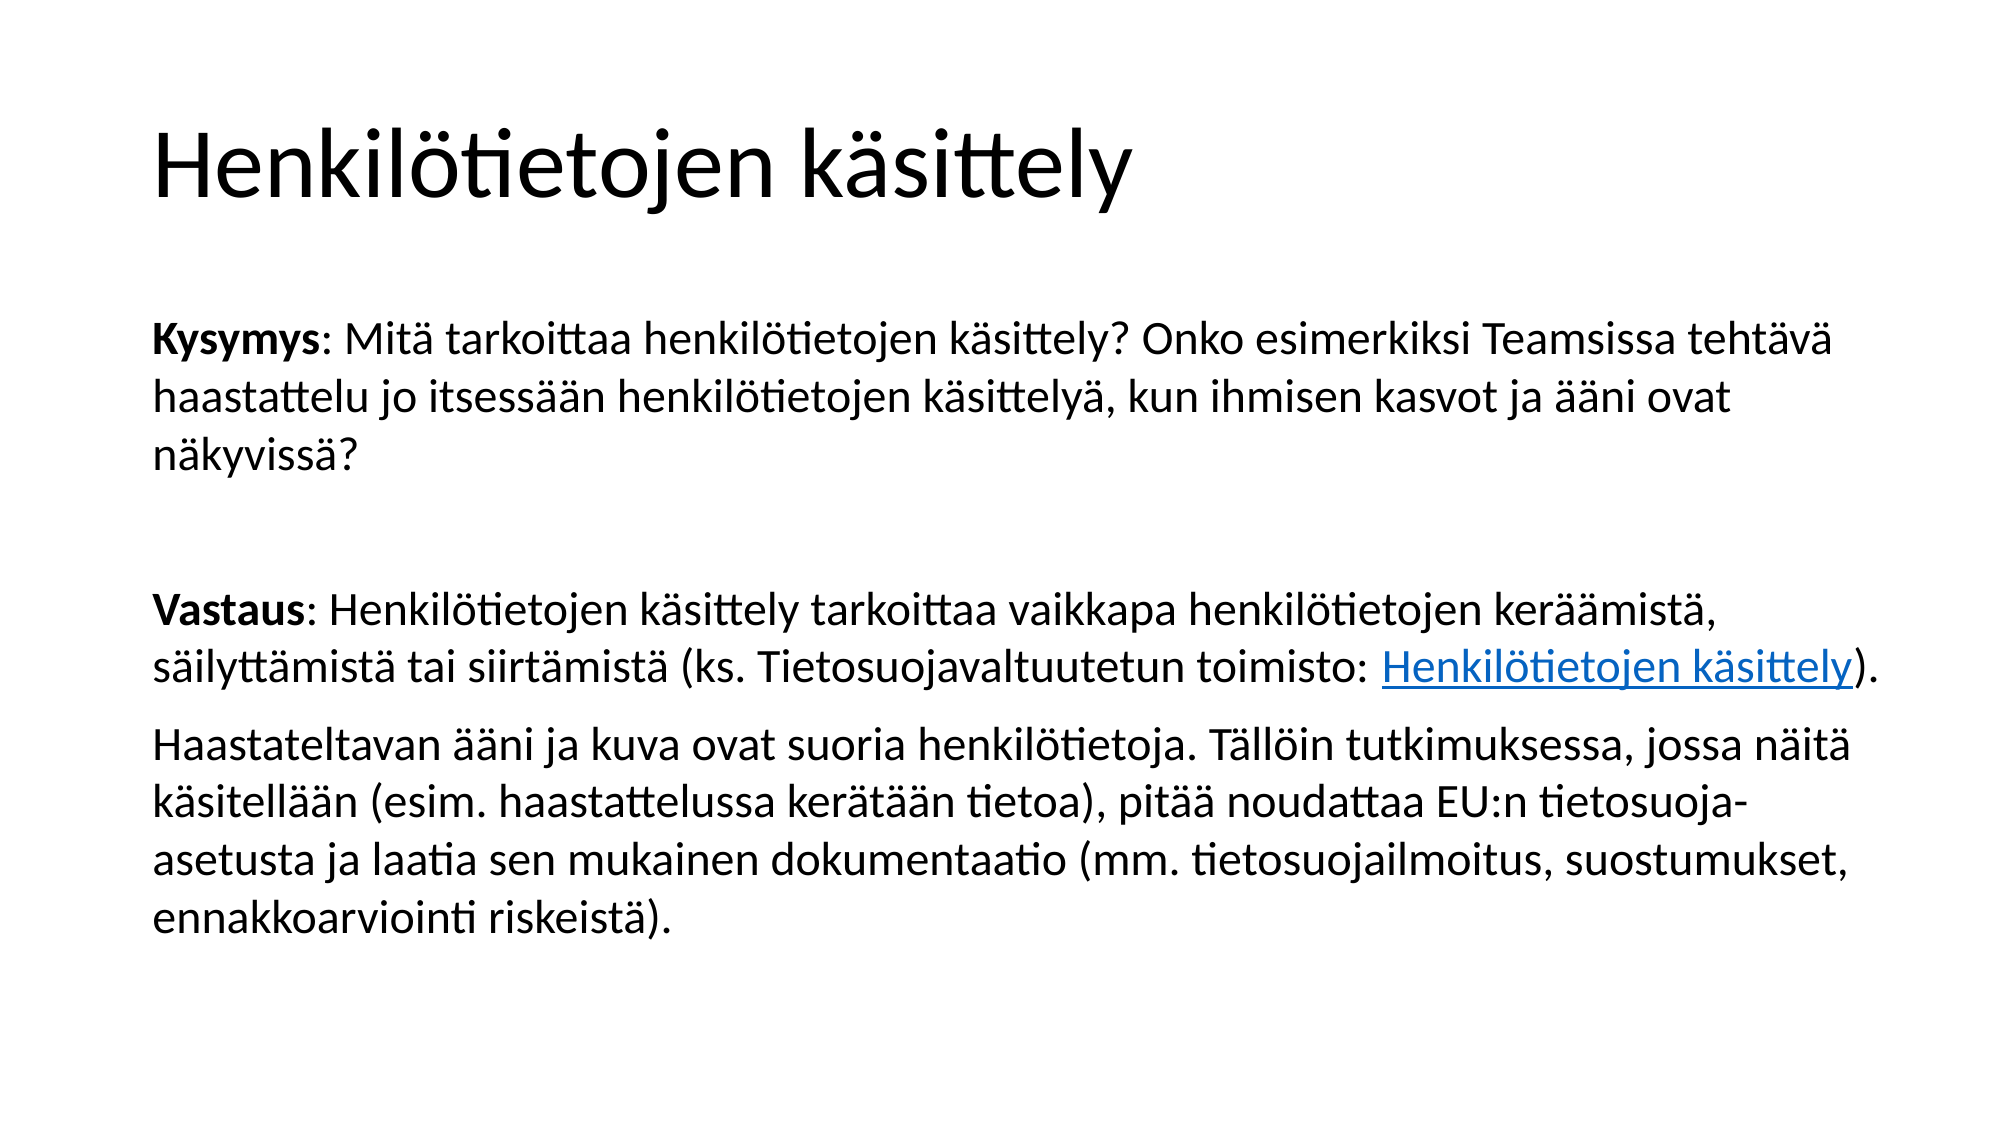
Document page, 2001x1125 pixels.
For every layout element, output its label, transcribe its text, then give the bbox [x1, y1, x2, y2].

title Henkilötietojen käsittely [137, 59, 1863, 278]
list Kysymys: Mitä tarkoittaa henkilötietojen käsittely? Onko esimerkiksi Teamsissa tehtävä haastattelu jo itsessään henkilötietojen käsittelyä, kun ihmisen kasvot ja ääni ovat näkyvissä? Vastaus: Henkilötietojen käsittely tarkoittaa vaikkapa henkilötietojen keräämistä, säilyttämistä tai siirtämistä (ks. Tietosuojavaltuutetun toimisto: Henkilötietojen käsittely). Haastateltavan ääni ja kuva ovat suoria henkilötietoja. Tällöin tutkimuksessa, jossa näitä käsitellään (esim. haastattelussa kerätään tietoa), pitää noudattaa EU:n tietosuoja-asetusta ja laatia sen mukainen dokumentaatio (mm. tietosuojailmoitus, suostumukset, ennakkoarviointi riskeistä). [137, 299, 1907, 1014]
